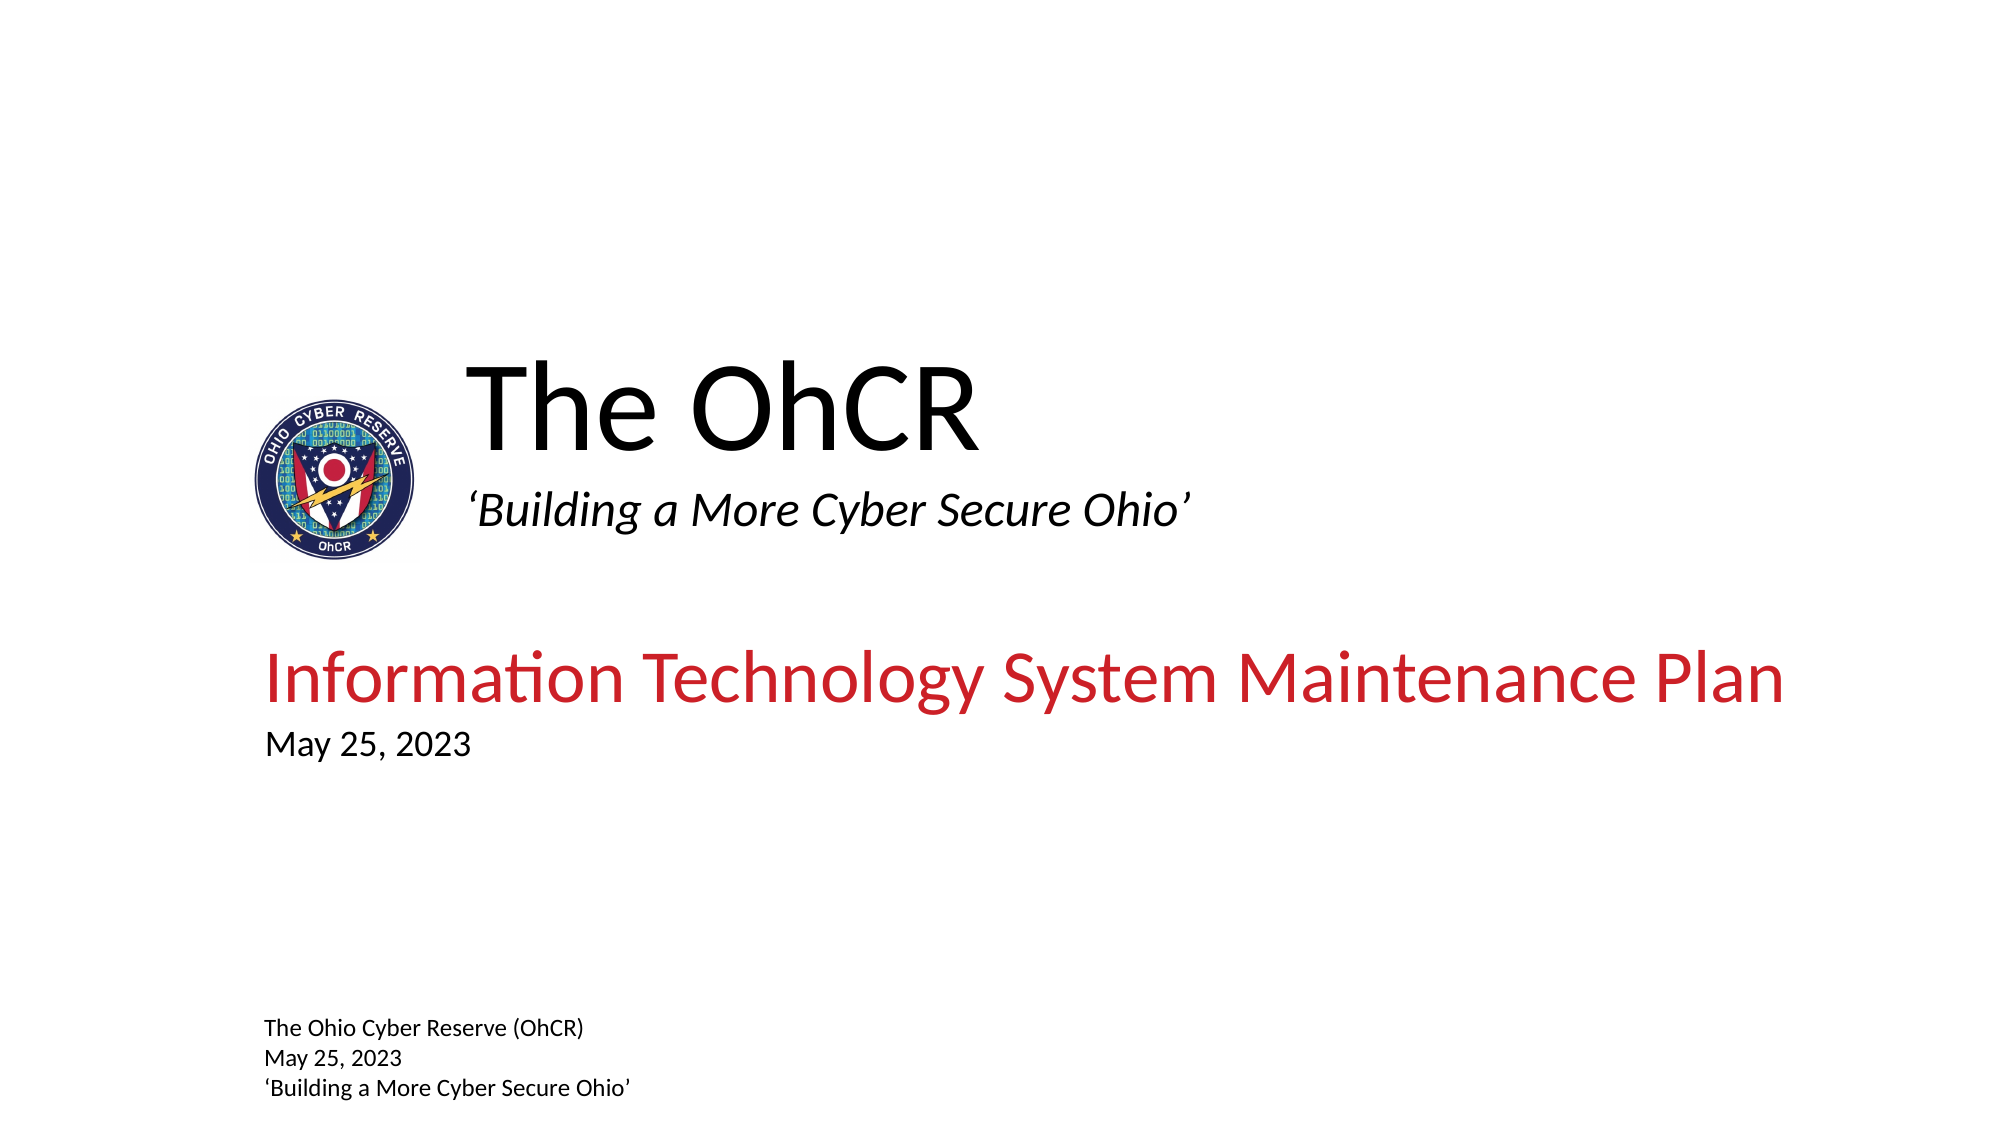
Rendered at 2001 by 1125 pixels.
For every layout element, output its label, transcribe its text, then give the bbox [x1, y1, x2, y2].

title The OhCR ‘Building a More Cyber Secure Ohio’ [450, 202, 1750, 630]
text_box The Ohio Cyber Reserve (OhCR) May 25, 2023 ‘Building a More Cyber Secure Ohio’ [249, 1004, 647, 1109]
picture [249, 396, 420, 563]
subtitle Information Technology System Maintenance Plan May 25, 2023 [249, 630, 1831, 907]
